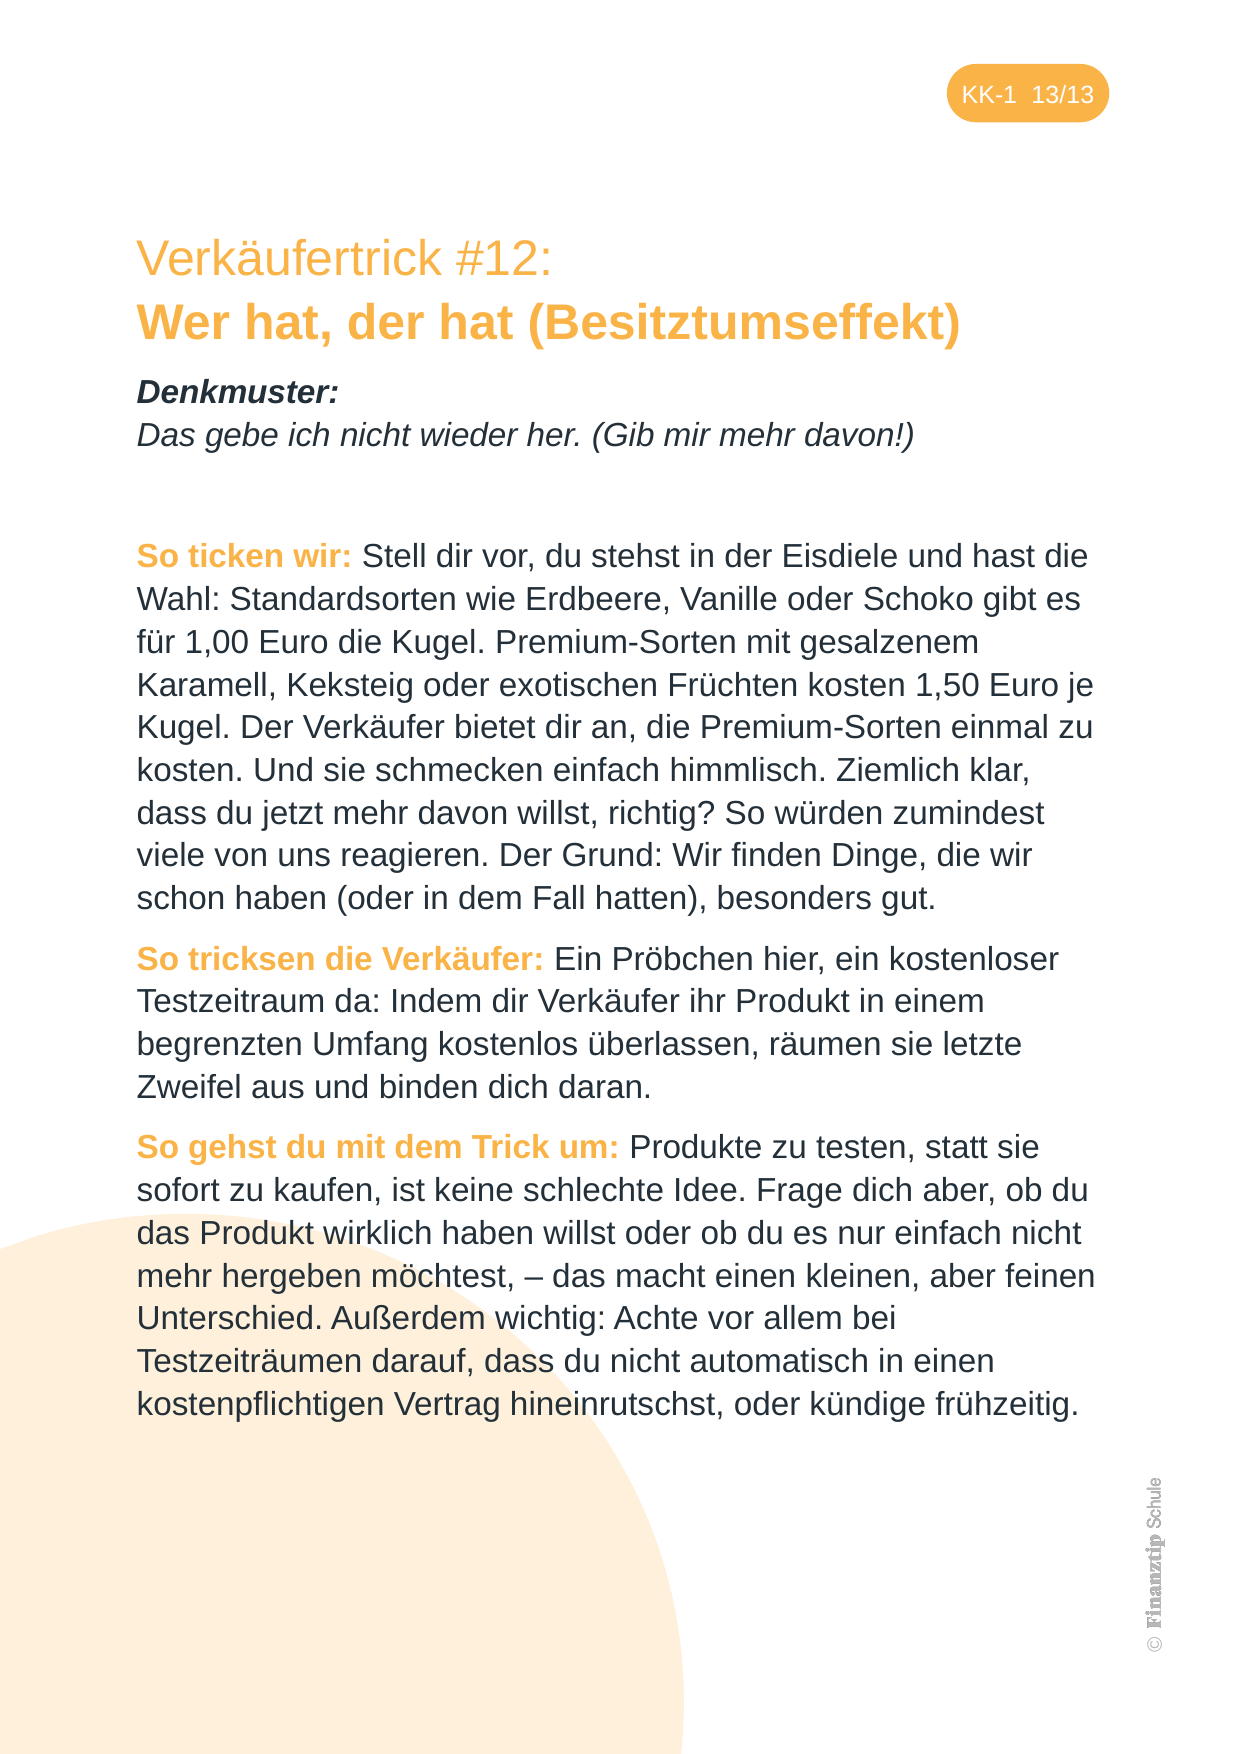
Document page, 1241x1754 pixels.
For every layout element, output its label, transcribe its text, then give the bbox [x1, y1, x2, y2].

text_box Verkäufertrick #12: Wer hat, der hat (Besitztumseffekt) Denkmuster: Das gebe ich nicht wieder her. (Gib mir mehr davon!) So ticken wir: Stell dir vor, du stehst in der Eisdiele und hast die Wahl: Standardsorten wie Erdbeere, Vanille oder Schoko gibt es für 1,00 Euro die Kugel. Premium-Sorten mit gesalzenem Karamell, Keksteig oder exotischen Früchten kosten 1,50 Euro je Kugel. Der Verkäufer bietet dir an, die Premium-Sorten einmal zu kosten. Und sie schmecken einfach himmlisch. Ziemlich klar, dass du jetzt mehr davon willst, richtig? So würden zumindest viele von uns reagieren. Der Grund: Wir finden Dinge, die wir schon haben (oder in dem Fall hatten), besonders gut. So tricksen die Verkäufer: Ein Pröbchen hier, ein kostenloser Testzeitraum da: Indem dir Verkäufer ihr Produkt in einem begrenzten Umfang kostenlos überlassen, räumen sie letzte Zweifel aus und binden dich daran. So gehst du mit dem Trick um: Produkte zu testen, statt sie sofort zu kaufen, ist keine schlechte Idee. Frage dich aber, ob du das Produkt wirklich haben willst oder ob du es nur einfach nicht mehr hergeben möchtest, – das macht einen kleinen, aber feinen Unterschied. Außerdem wichtig: Achte vor allem bei Testzeiträumen darauf, dass du nicht automatisch in einen kostenpflichtigen Vertrag hineinrutschst, oder kündige frühzeitig. [121, 213, 1119, 1605]
picture [1143, 1478, 1165, 1628]
